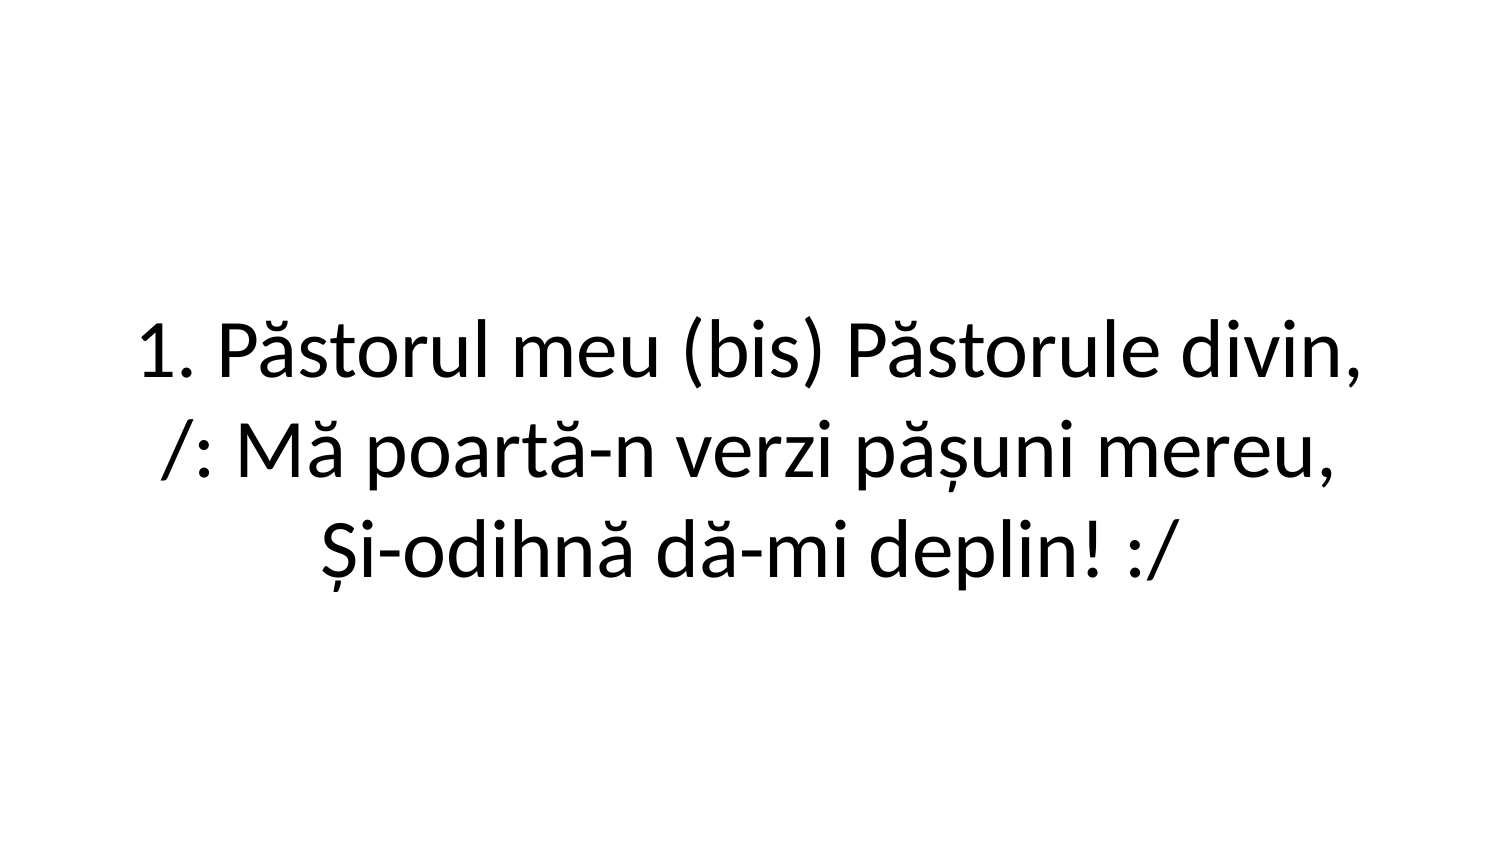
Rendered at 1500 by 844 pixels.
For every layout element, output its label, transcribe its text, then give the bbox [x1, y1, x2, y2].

text_box 1. Păstorul meu (bis) Păstorule divin, /: Mă poartă-n verzi pășuni mereu, Și-odihnă dă-mi deplin! :/ [119, 242, 1381, 602]
